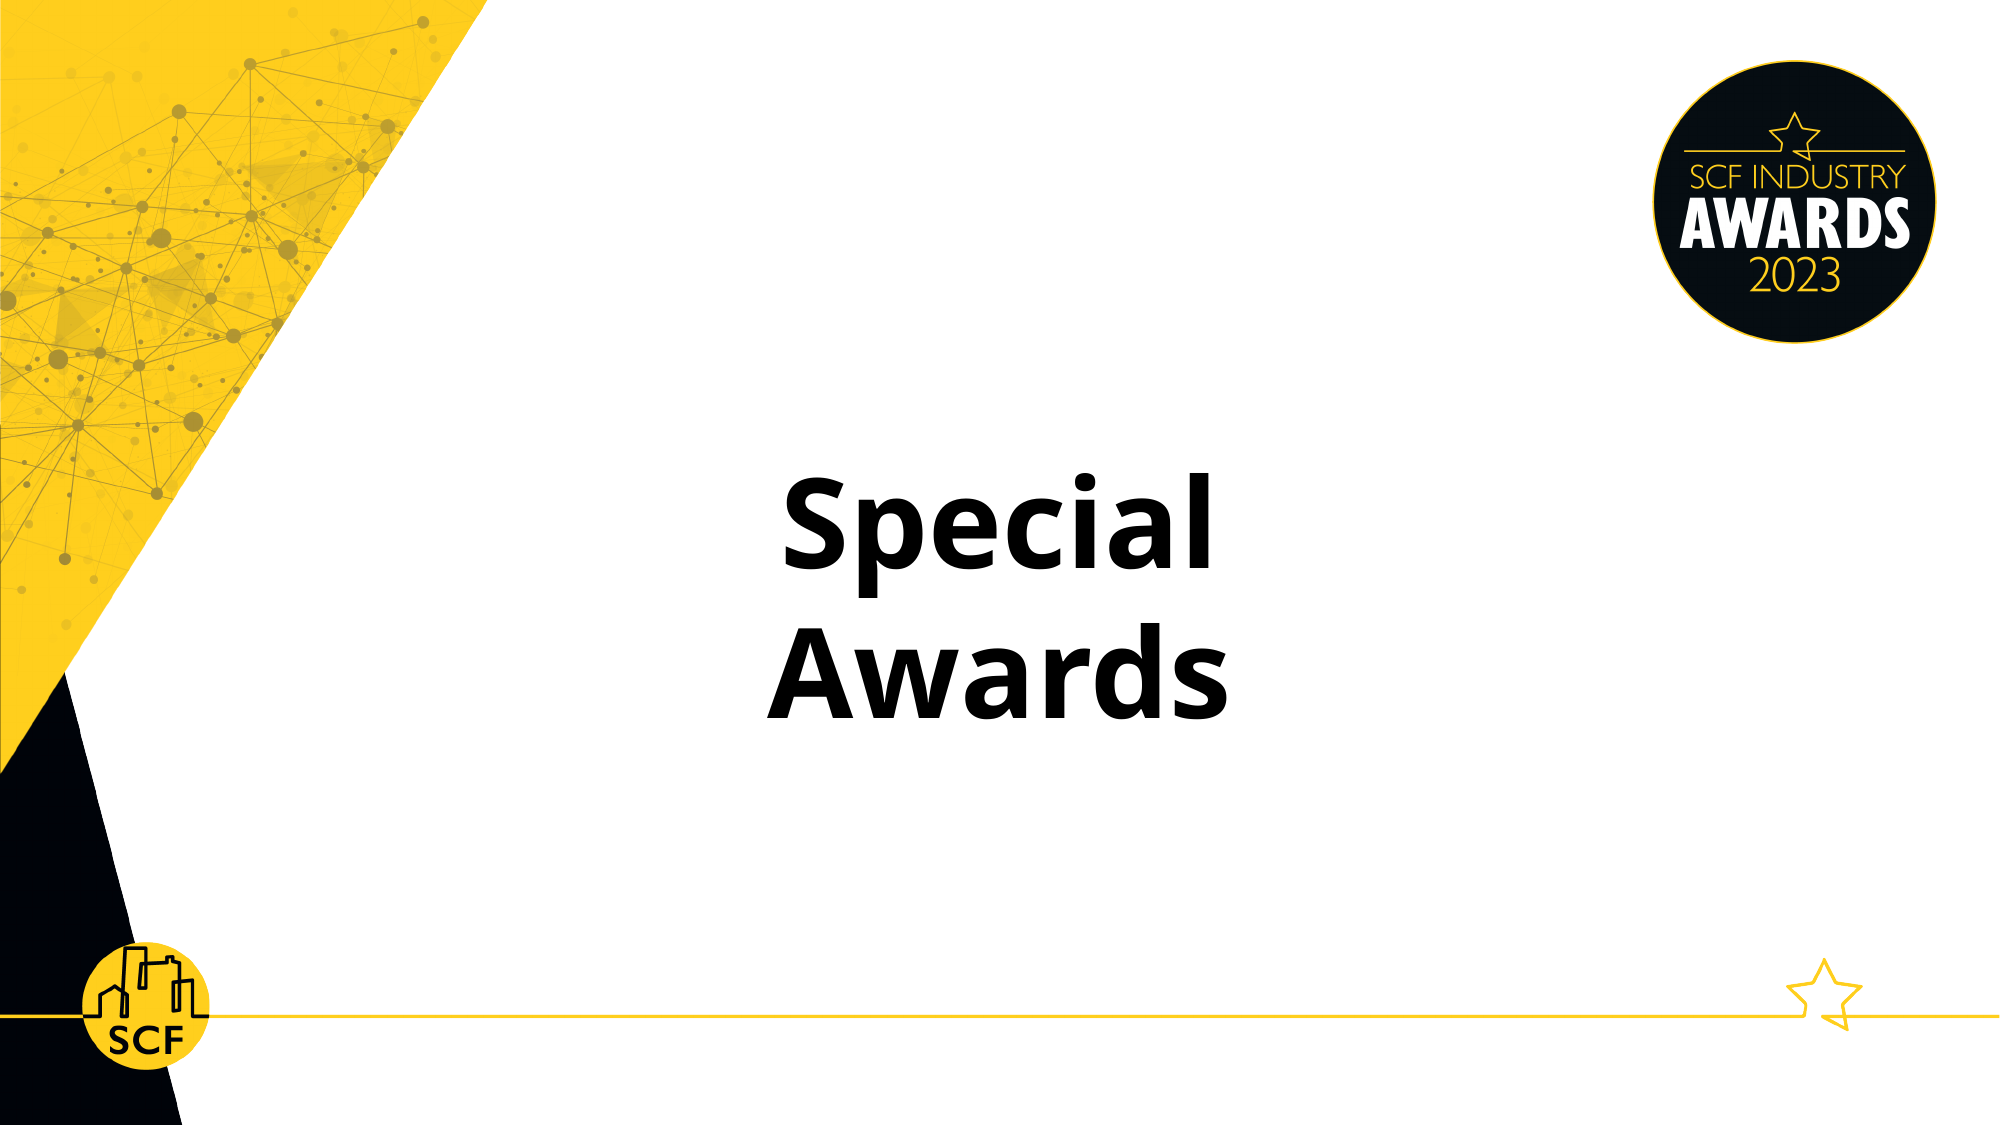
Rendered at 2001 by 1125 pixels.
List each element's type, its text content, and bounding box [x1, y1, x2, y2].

text_box Special Awards [566, 436, 1433, 563]
picture [0, 0, 2000, 1125]
